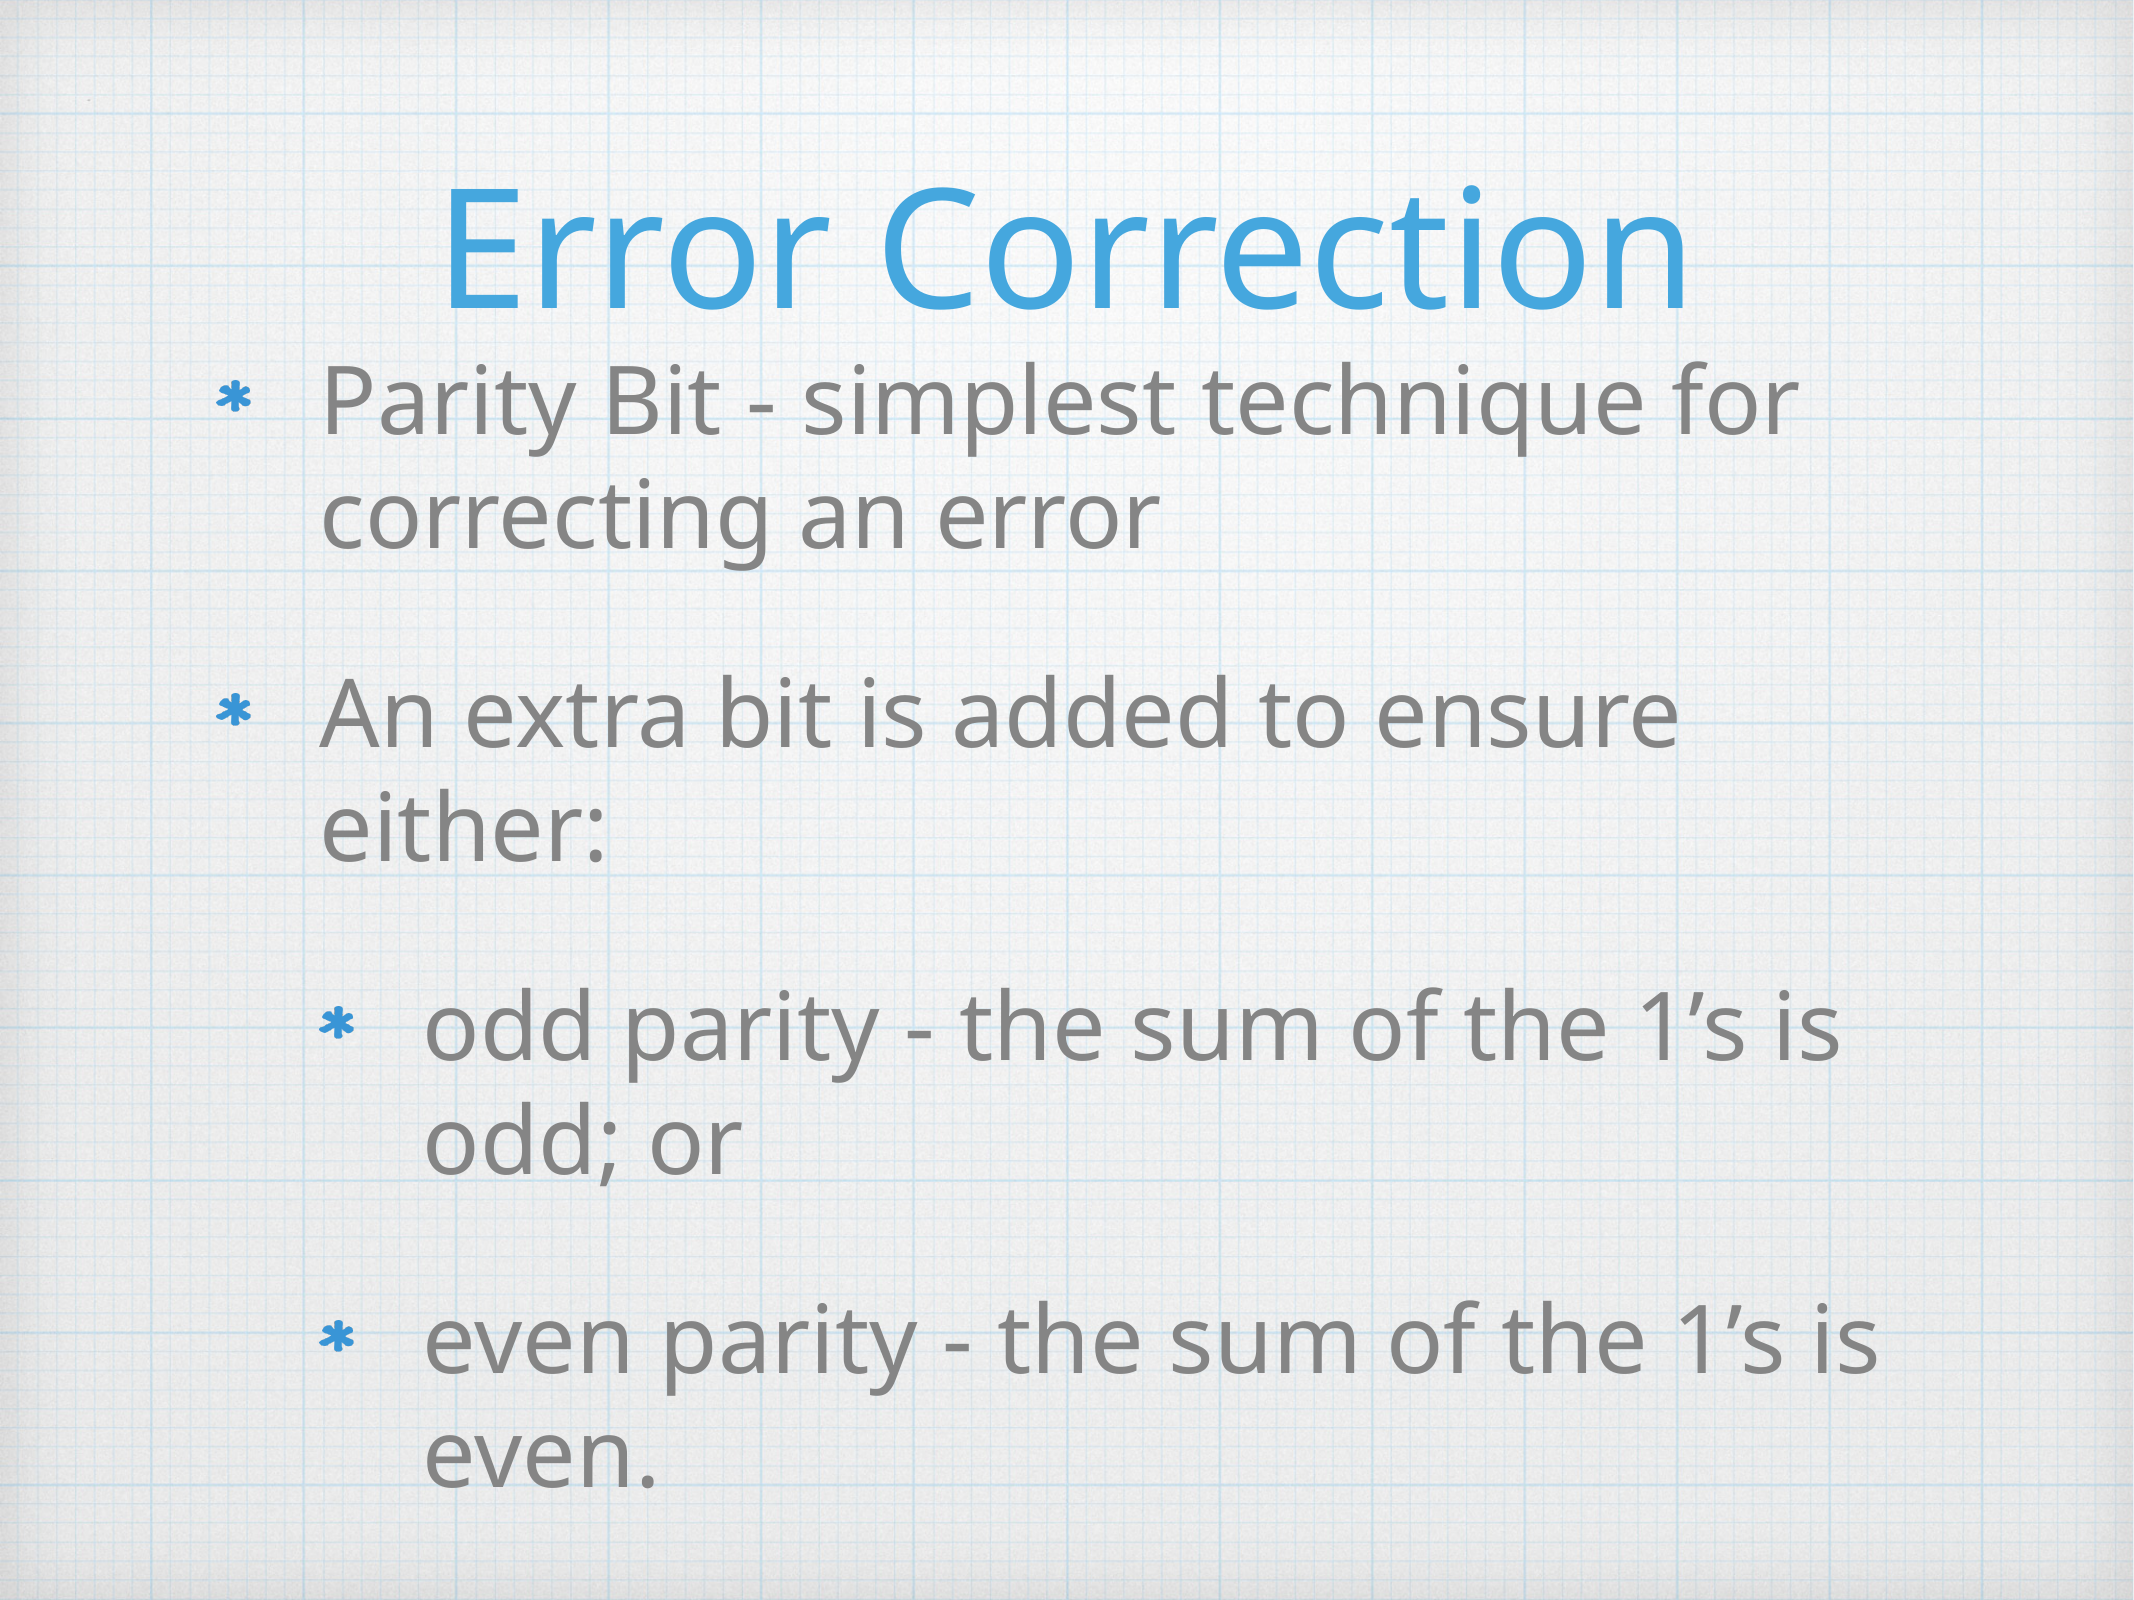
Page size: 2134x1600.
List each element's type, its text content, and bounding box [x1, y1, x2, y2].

title Error Correction [207, 41, 1926, 443]
list Parity Bit - simplest technique for correcting an error An extra bit is added to ensure either: odd parity - the sum of the 1’s is odd; or even parity - the sum of the 1’s is even. [207, 453, 1926, 1393]
picture [0, 0, 2134, 1600]
